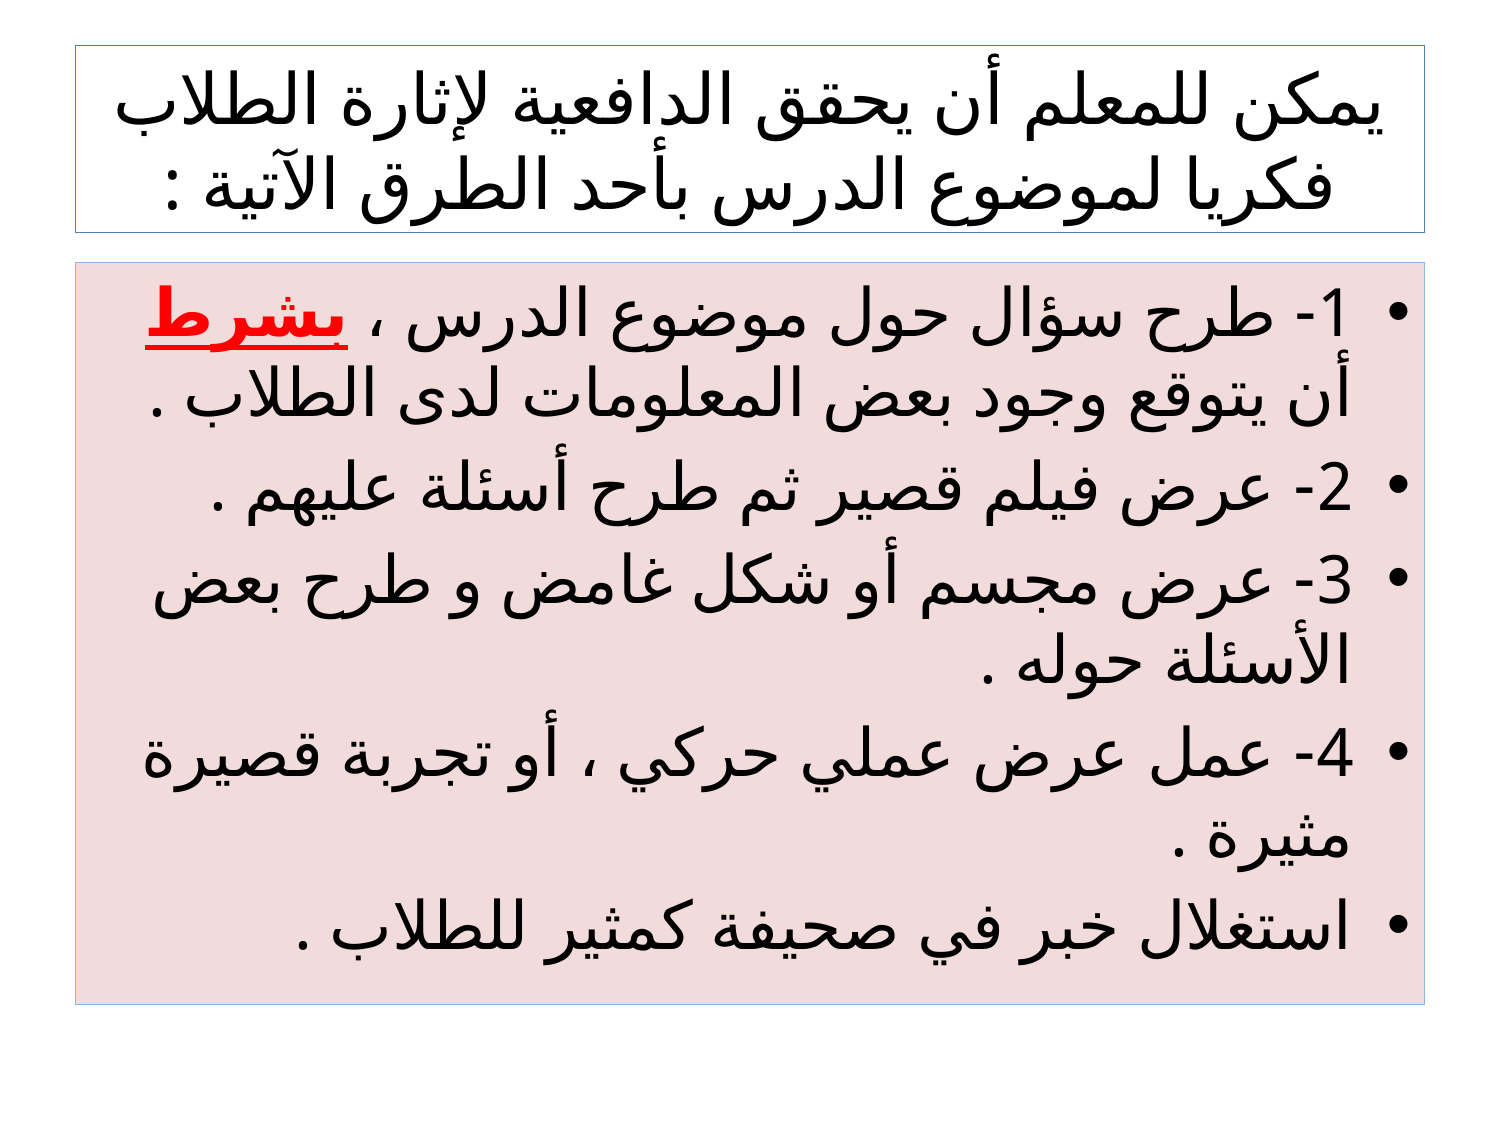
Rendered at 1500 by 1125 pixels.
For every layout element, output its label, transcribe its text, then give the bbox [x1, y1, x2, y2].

title يمكن للمعلم أن يحقق الدافعية لإثارة الطلاب فكريا لموضوع الدرس بأحد الطرق الآتية : [75, 45, 1425, 233]
list 1- طرح سؤال حول موضوع الدرس ، بشرط أن يتوقع وجود بعض المعلومات لدى الطلاب . 2- عرض فيلم قصير ثم طرح أسئلة عليهم . 3- عرض مجسم أو شكل غامض و طرح بعض الأسئلة حوله . 4- عمل عرض عملي حركي ، أو تجربة قصيرة مثيرة . استغلال خبر في صحيفة كمثير للطلاب . [75, 262, 1425, 1005]
